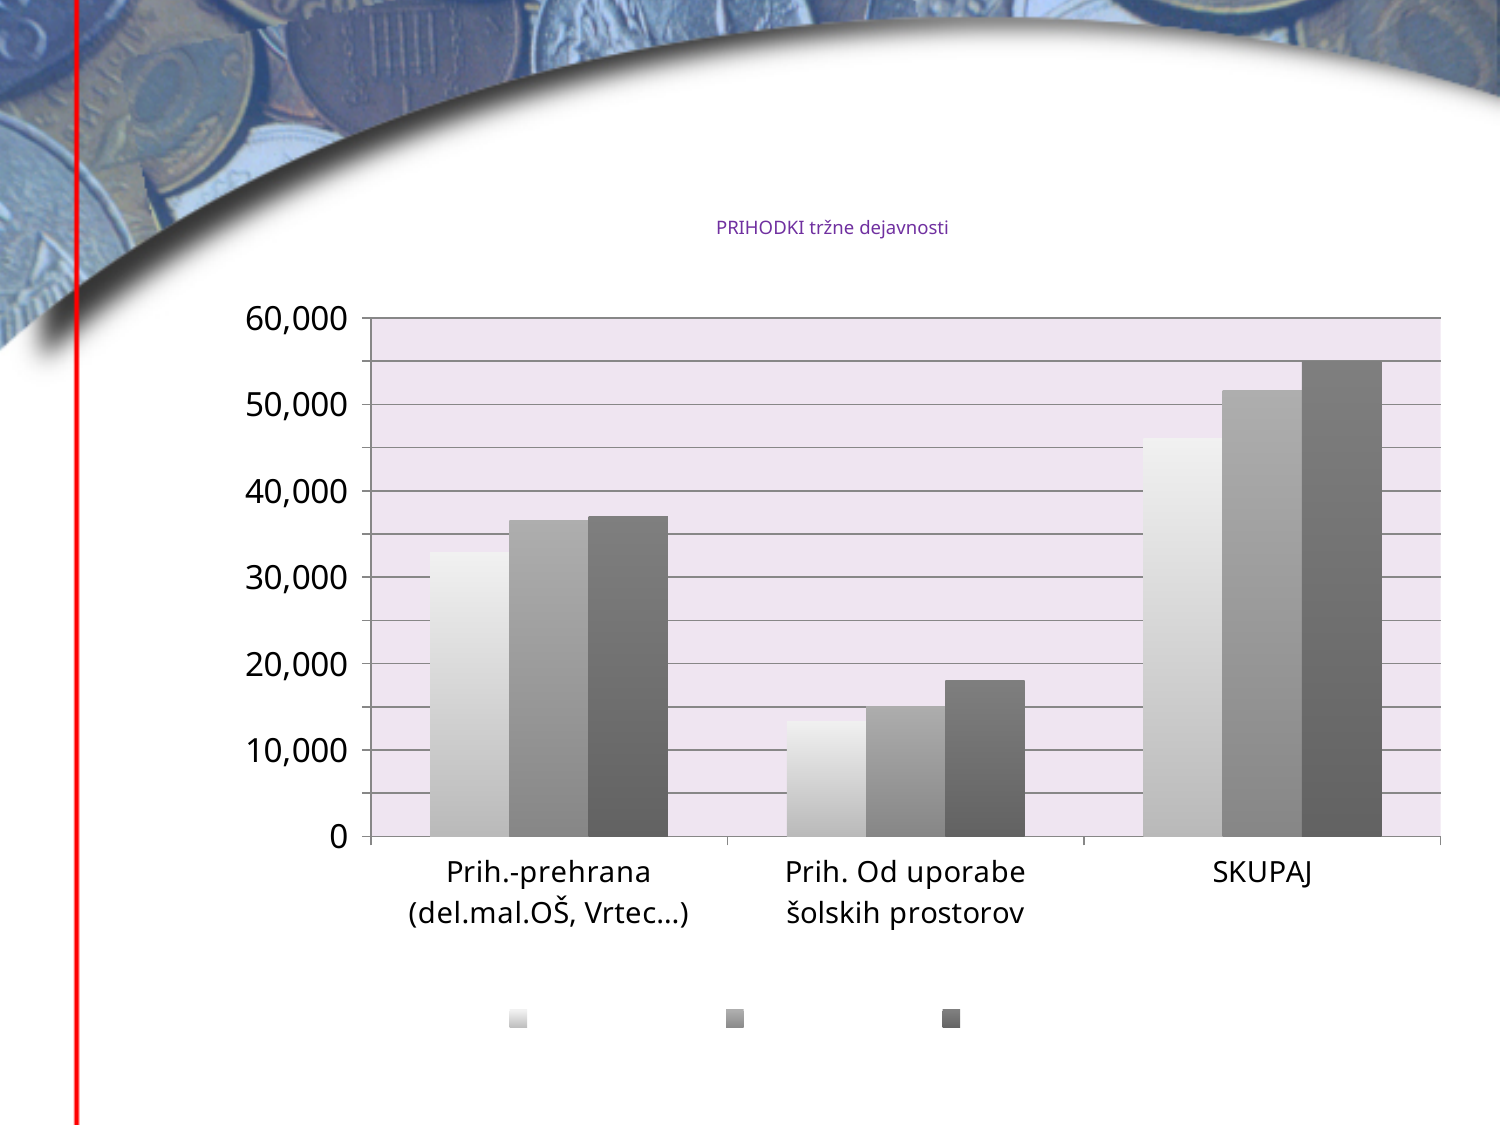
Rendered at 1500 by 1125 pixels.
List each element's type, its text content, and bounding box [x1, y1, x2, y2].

picture [0, 0, 1500, 1125]
title PRIHODKI tržne dejavnosti [277, 208, 1388, 282]
chart [76, 290, 1442, 1125]
